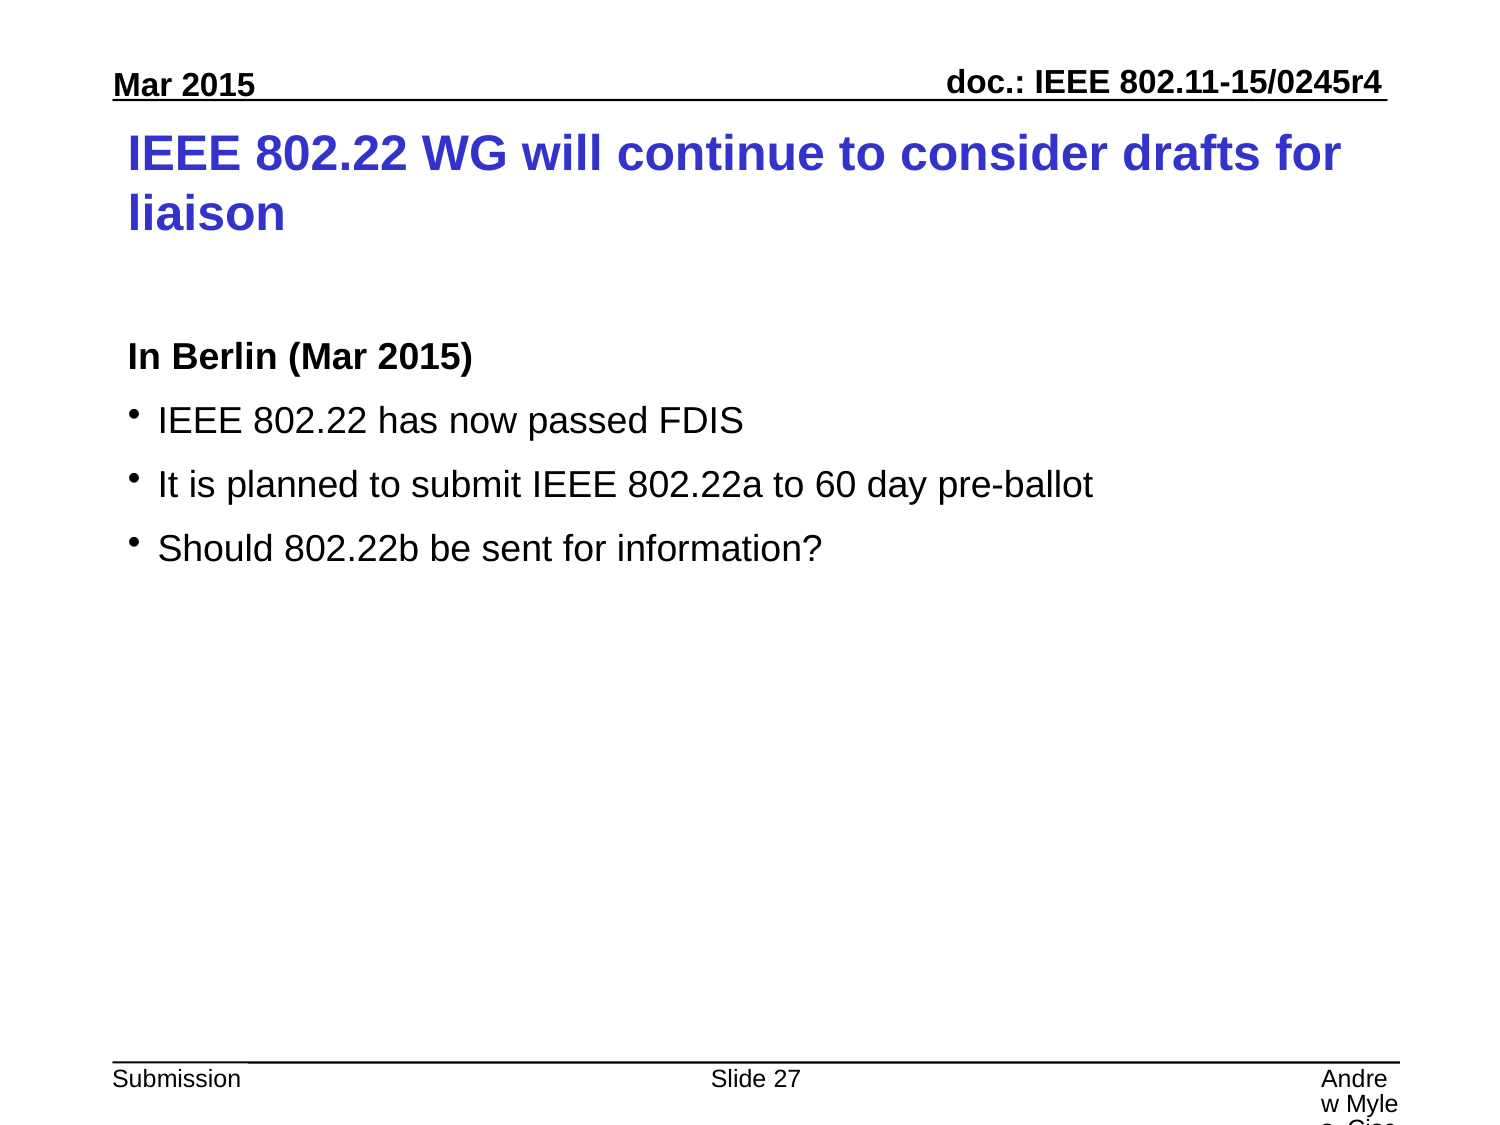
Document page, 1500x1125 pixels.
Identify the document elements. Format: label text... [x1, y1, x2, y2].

list In Berlin (Mar 2015) IEEE 802.22 has now passed FDIS It is planned to submit IEEE 802.22a to 60 day pre-ballot Should 802.22b be sent for information? [112, 324, 1388, 1000]
slide_number Slide 27 [709, 1061, 803, 1093]
title IEEE 802.22 WG will continue to consider drafts for liaison [112, 112, 1388, 288]
footer Andrew Myles, Cisco [1320, 1061, 1402, 1093]
